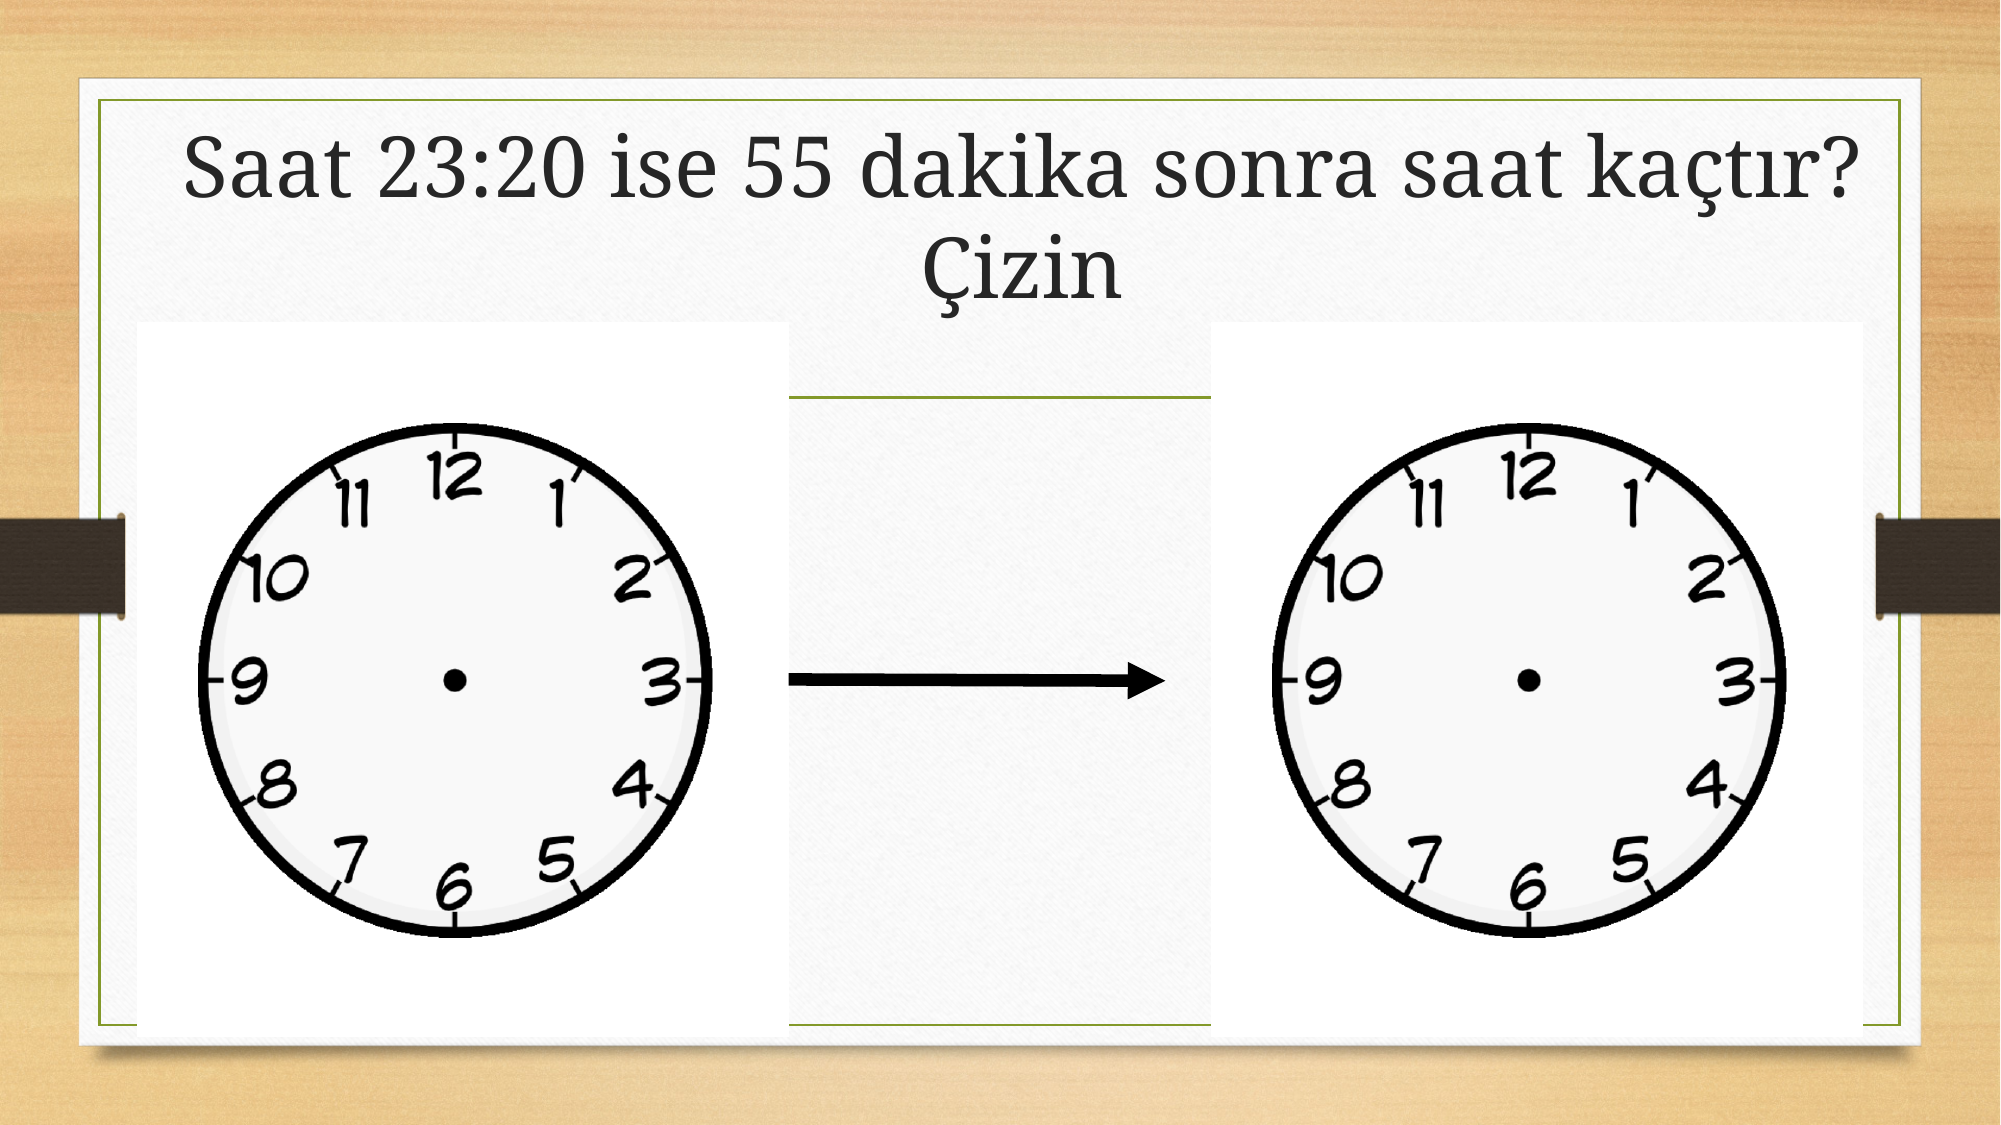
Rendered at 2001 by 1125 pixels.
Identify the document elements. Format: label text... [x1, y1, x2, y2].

title Saat 23:20 ise 55 dakika sonra saat kaçtır? Çizin [137, 105, 1908, 323]
picture [0, 0, 2001, 1125]
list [137, 322, 789, 1037]
